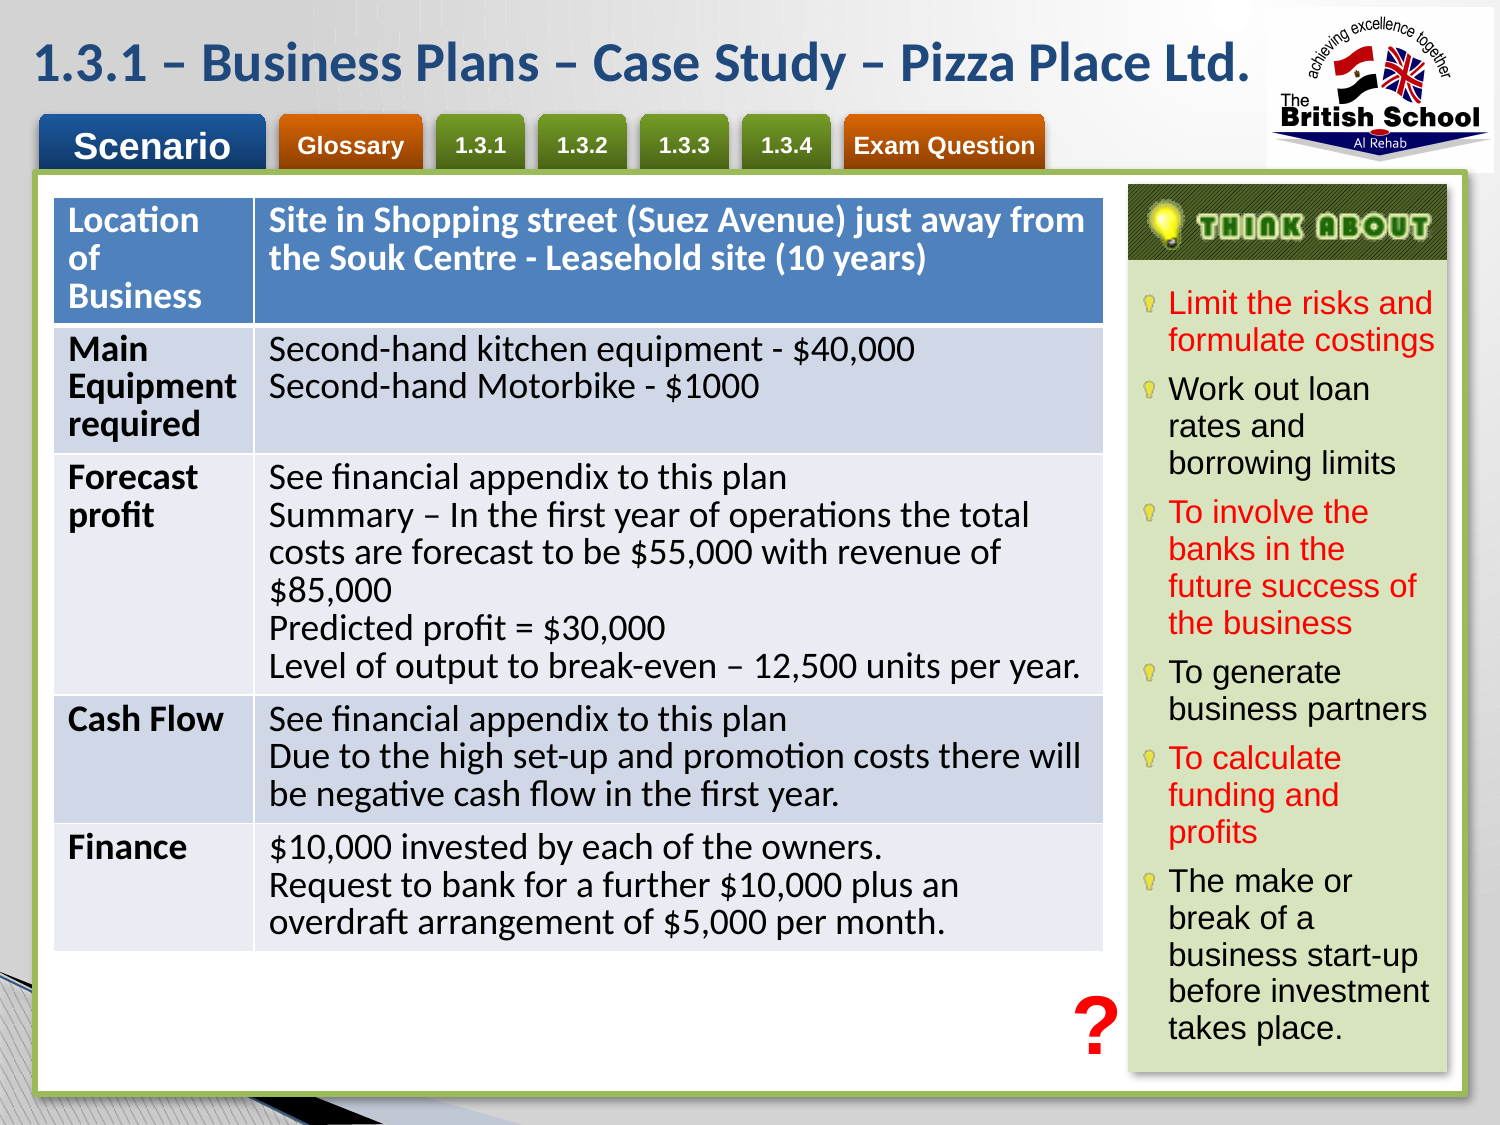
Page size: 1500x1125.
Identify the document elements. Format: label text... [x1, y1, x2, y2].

table_cell Forecast profit [54, 455, 253, 694]
picture [281, 1114, 303, 1125]
picture [1139, 500, 1159, 524]
picture [1139, 377, 1159, 401]
table_cell $10,000 invested by each of the owners. Request to bank for a further $10,000 plus an overdraft arrangement of $5,000 per month. [255, 824, 1103, 951]
table_cell See financial appendix to this plan Due to the high set-up and promotion costs there will be negative cash flow in the first year. [255, 696, 1103, 823]
text_box ? [1057, 964, 1128, 1079]
picture [1139, 660, 1159, 684]
picture [1139, 746, 1159, 770]
title 1.3.1 – Business Plans – Case Study – Pizza Place Ltd. [17, 7, 1282, 110]
table_header Location of Business [54, 198, 253, 323]
picture [1139, 291, 1159, 315]
table_cell Finance [54, 824, 253, 951]
table_cell Cash Flow [54, 696, 253, 823]
table_cell Second-hand kitchen equipment - $40,000 Second-hand Motorbike - $1000 [255, 328, 1103, 453]
table_cell Main Equipment required [54, 328, 253, 453]
table_cell See financial appendix to this plan Summary – In the first year of operations the total costs are forecast to be $55,000 with revenue of $85,000 Predicted profit = $30,000 Level of output to break-even – 12,500 units per year. [255, 455, 1103, 694]
picture [1146, 195, 1436, 256]
table_cell Limit the risks and formulate costings Work out loan rates and borrowing limits To involve the banks in the future success of the business To generate business partners To calculate funding and profits The make or break of a business start-up before investment takes place. [1128, 260, 1447, 1072]
picture [1139, 869, 1159, 893]
picture [1267, 7, 1495, 173]
table_header [1128, 184, 1447, 260]
table_header Site in Shopping street (Suez Avenue) just away from the Souk Centre - Leasehold site (10 years) [255, 198, 1103, 323]
